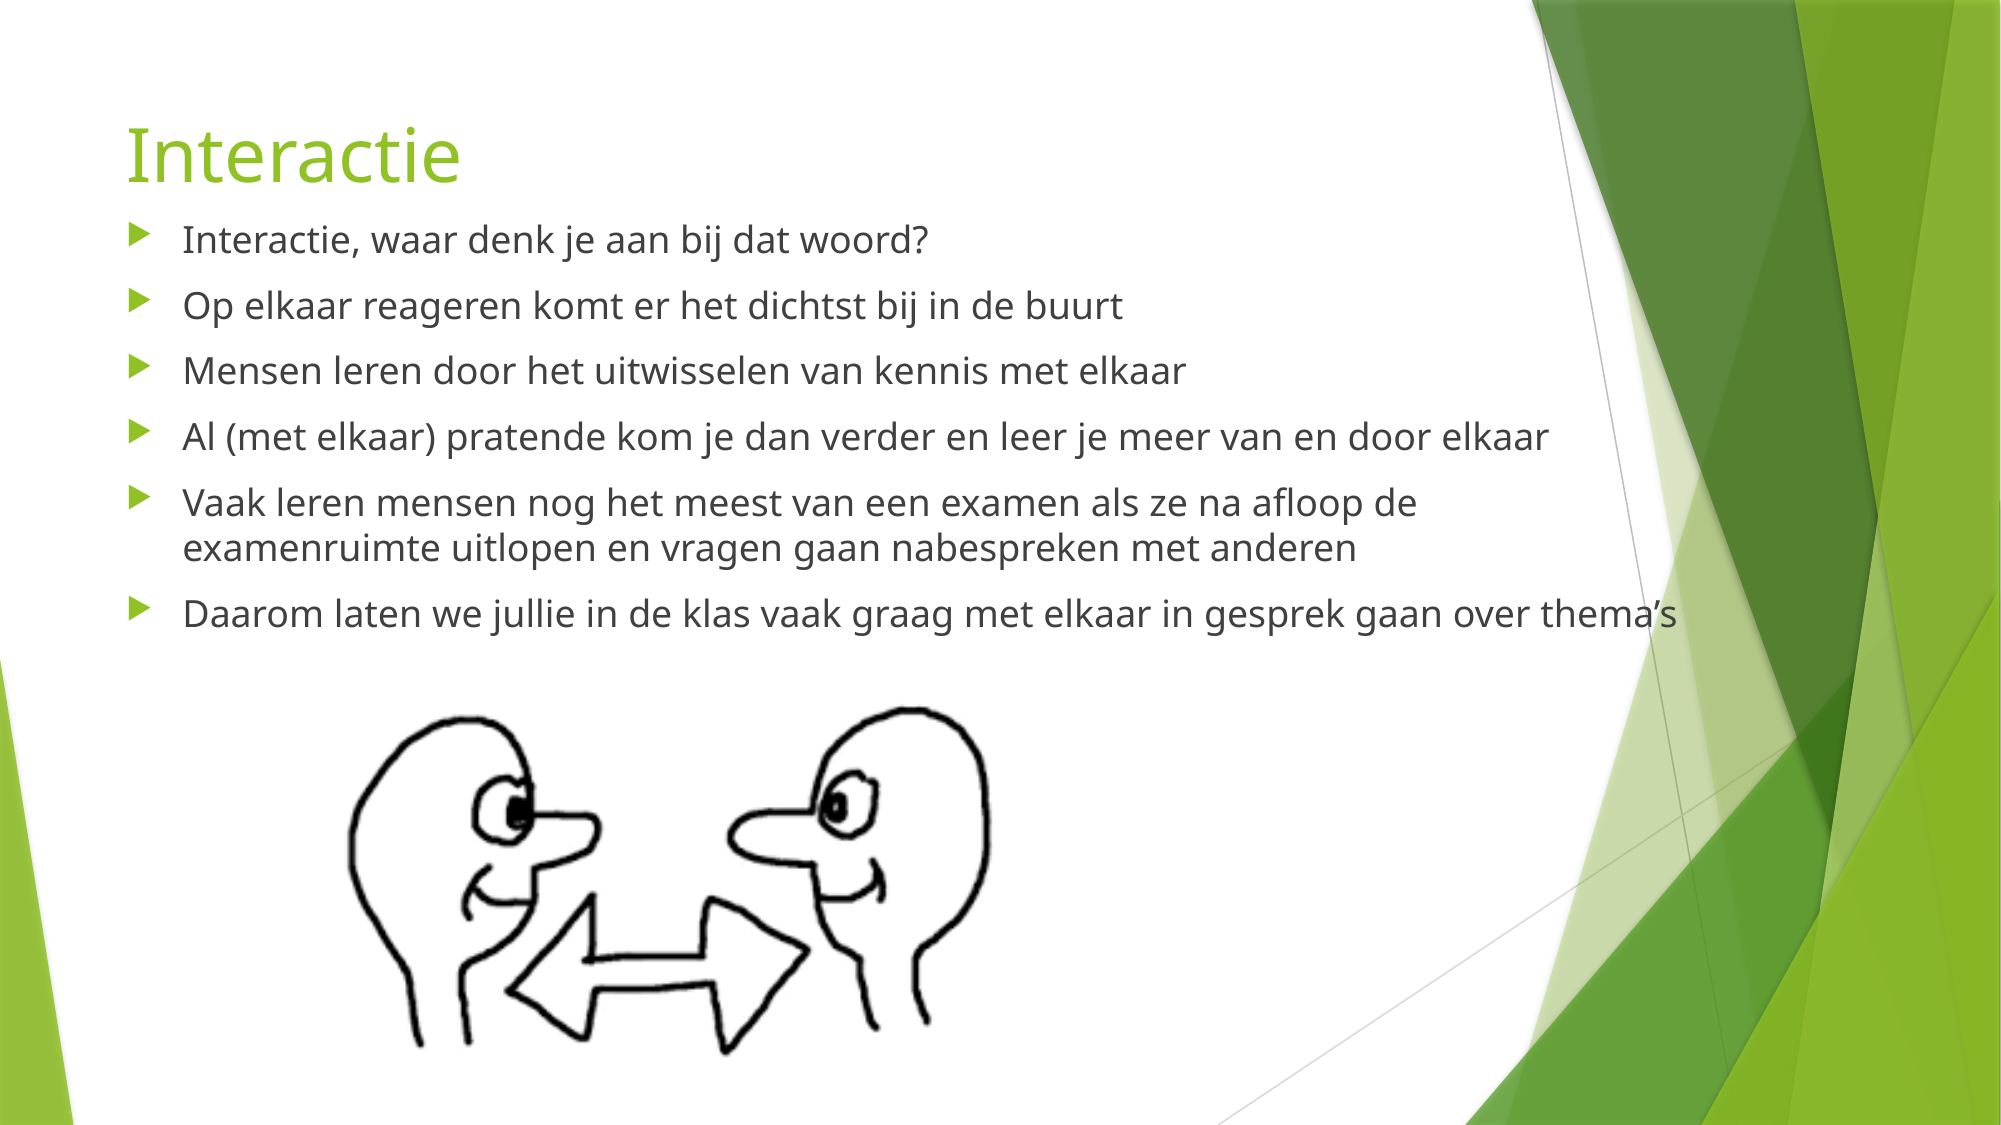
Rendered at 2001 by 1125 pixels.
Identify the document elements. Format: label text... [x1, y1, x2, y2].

list Interactie, waar denk je aan bij dat woord? Op elkaar reageren komt er het dichtst bij in de buurt Mensen leren door het uitwisselen van kennis met elkaar Al (met elkaar) pratende kom je dan verder en leer je meer van en door elkaar Vaak leren mensen nog het meest van een examen als ze na afloop de examenruimte uitlopen en vragen gaan nabespreken met anderen Daarom laten we jullie in de klas vaak graag met elkaar in gesprek gaan over thema’s [111, 208, 1698, 845]
title Interactie [111, 99, 1522, 208]
picture [305, 659, 1036, 1098]
